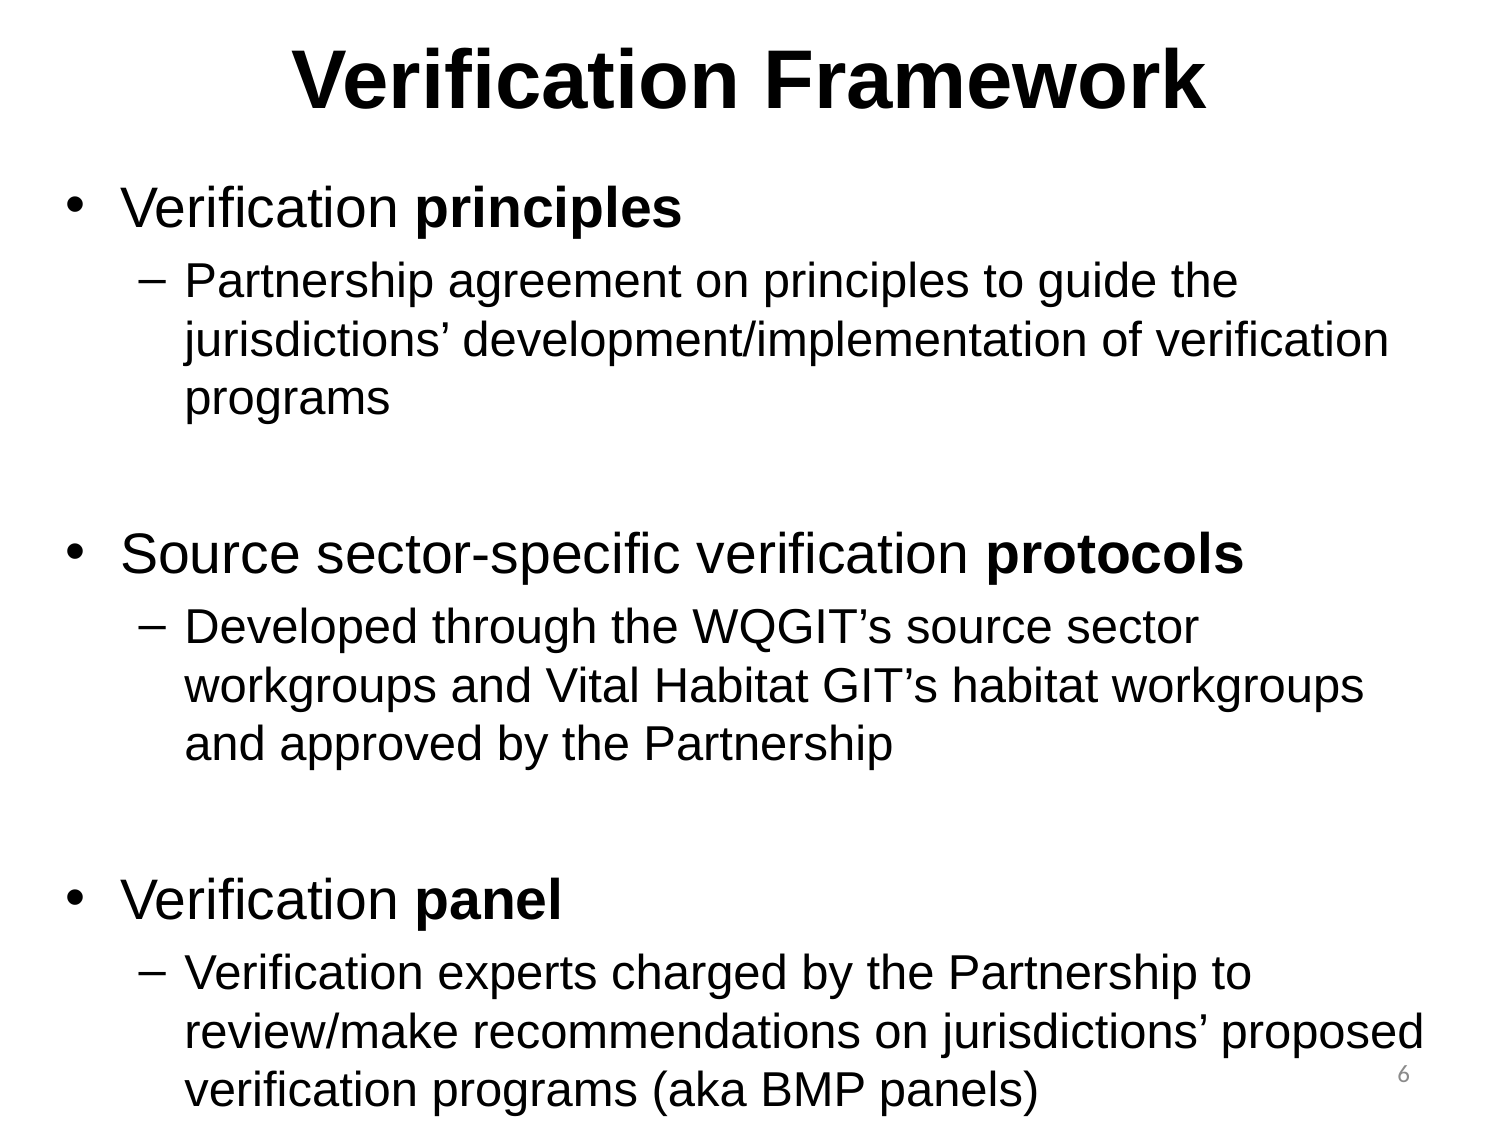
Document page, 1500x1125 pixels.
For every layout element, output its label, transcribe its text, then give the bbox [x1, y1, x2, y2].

list Verification principles Partnership agreement on principles to guide the jurisdictions’ development/implementation of verification programs Source sector-specific verification protocols Developed through the WQGIT’s source sector workgroups and Vital Habitat GIT’s habitat workgroups and approved by the Partnership Verification panel Verification experts charged by the Partnership to review/make recommendations on jurisdictions’ proposed verification programs (aka BMP panels) [50, 162, 1475, 1125]
slide_number 6 [1074, 1042, 1425, 1103]
title Verification Framework [75, 0, 1425, 150]
